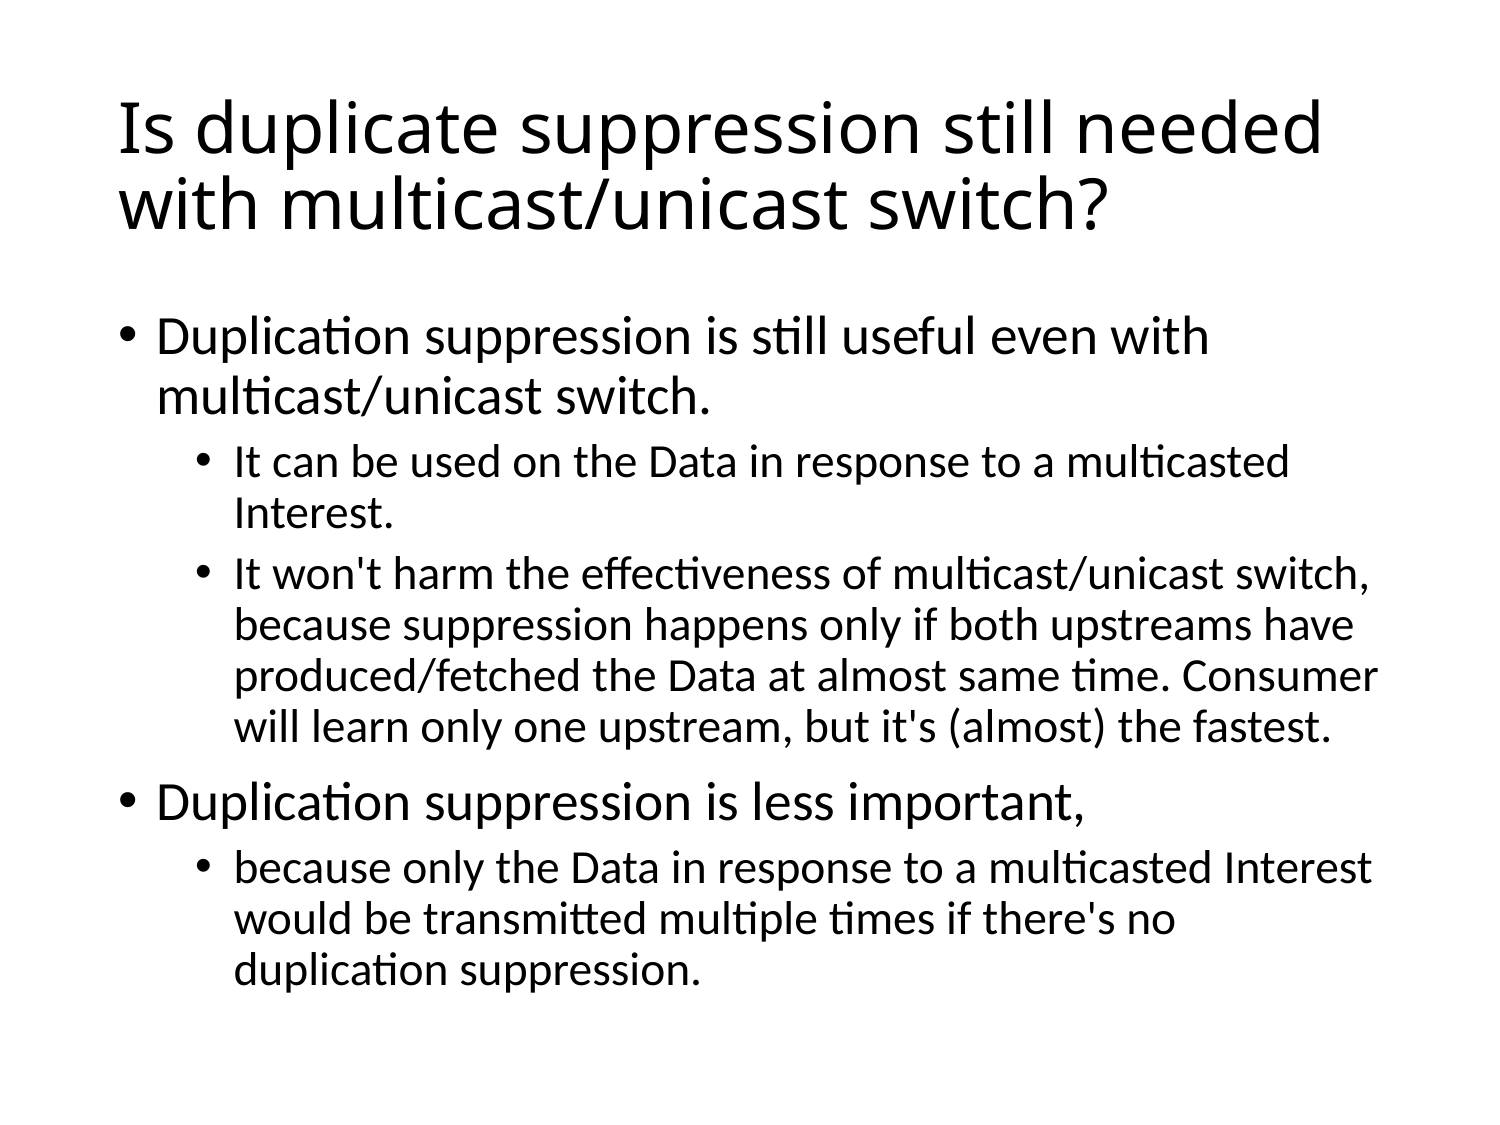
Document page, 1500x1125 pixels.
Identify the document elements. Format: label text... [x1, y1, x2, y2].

list Duplication suppression is still useful even with multicast/unicast switch. It can be used on the Data in response to a multicasted Interest. It won't harm the effectiveness of multicast/unicast switch, because suppression happens only if both upstreams have produced/fetched the Data at almost same time. Consumer will learn only one upstream, but it's (almost) the fastest. Duplication suppression is less important, because only the Data in response to a multicasted Interest would be transmitted multiple times if there's no duplication suppression. [103, 299, 1397, 1014]
title Is duplicate suppression still needed with multicast/unicast switch? [103, 59, 1397, 278]
